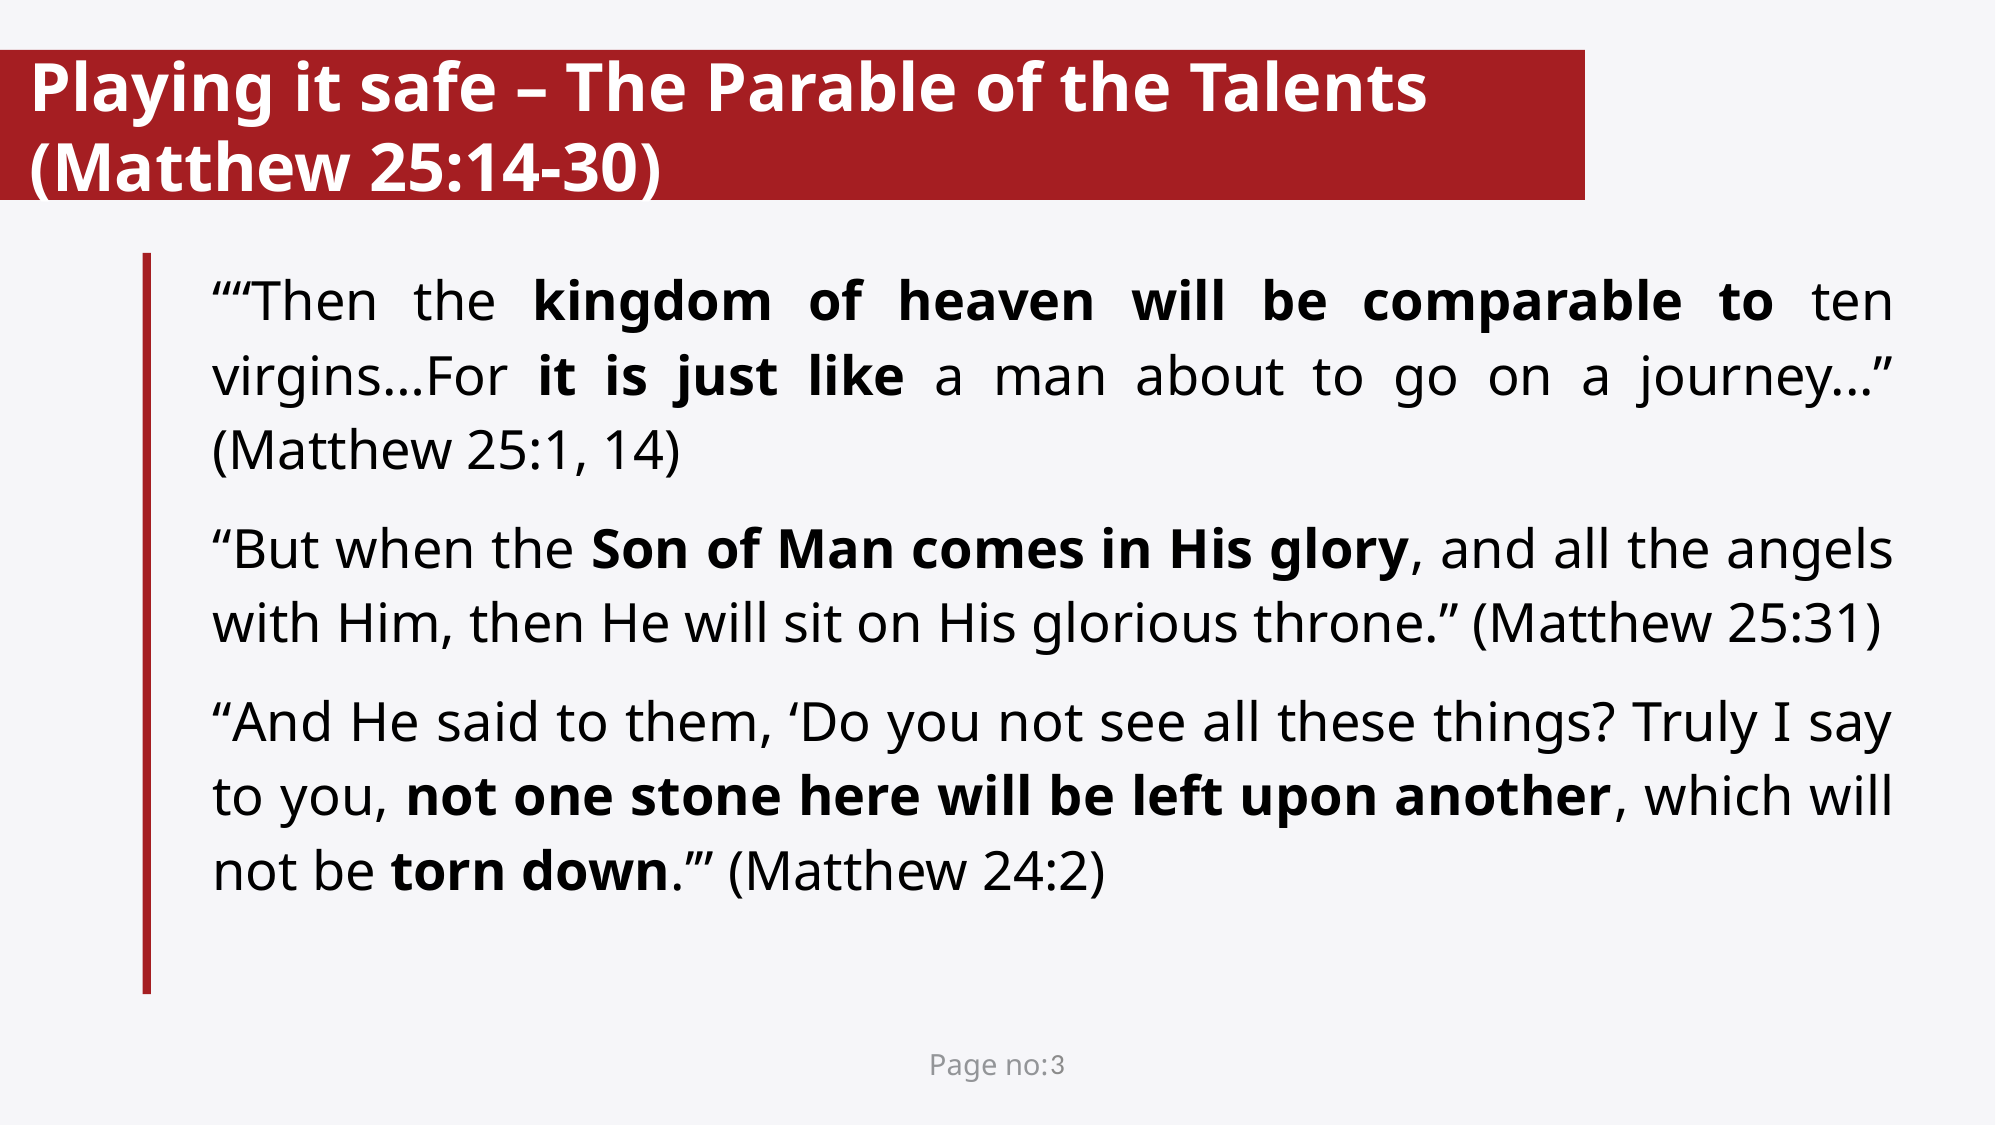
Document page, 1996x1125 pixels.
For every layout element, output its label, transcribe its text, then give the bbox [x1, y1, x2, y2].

title Playing it safe – The Parable of the Talents (Matthew 25:14-30) [14, 62, 1810, 188]
subtitle ““Then the kingdom of heaven will be comparable to ten virgins…For it is just like a man about to go on a journey...” (Matthew 25:1, 14) “But when the Son of Man comes in His glory, and all the angels with Him, then He will sit on His glorious throne.” (Matthew 25:31) “And He said to them, ‘Do you not see all these things? Truly I say to you, not one stone here will be left upon another, which will not be torn down.’” (Matthew 24:2) [197, 249, 1910, 1000]
